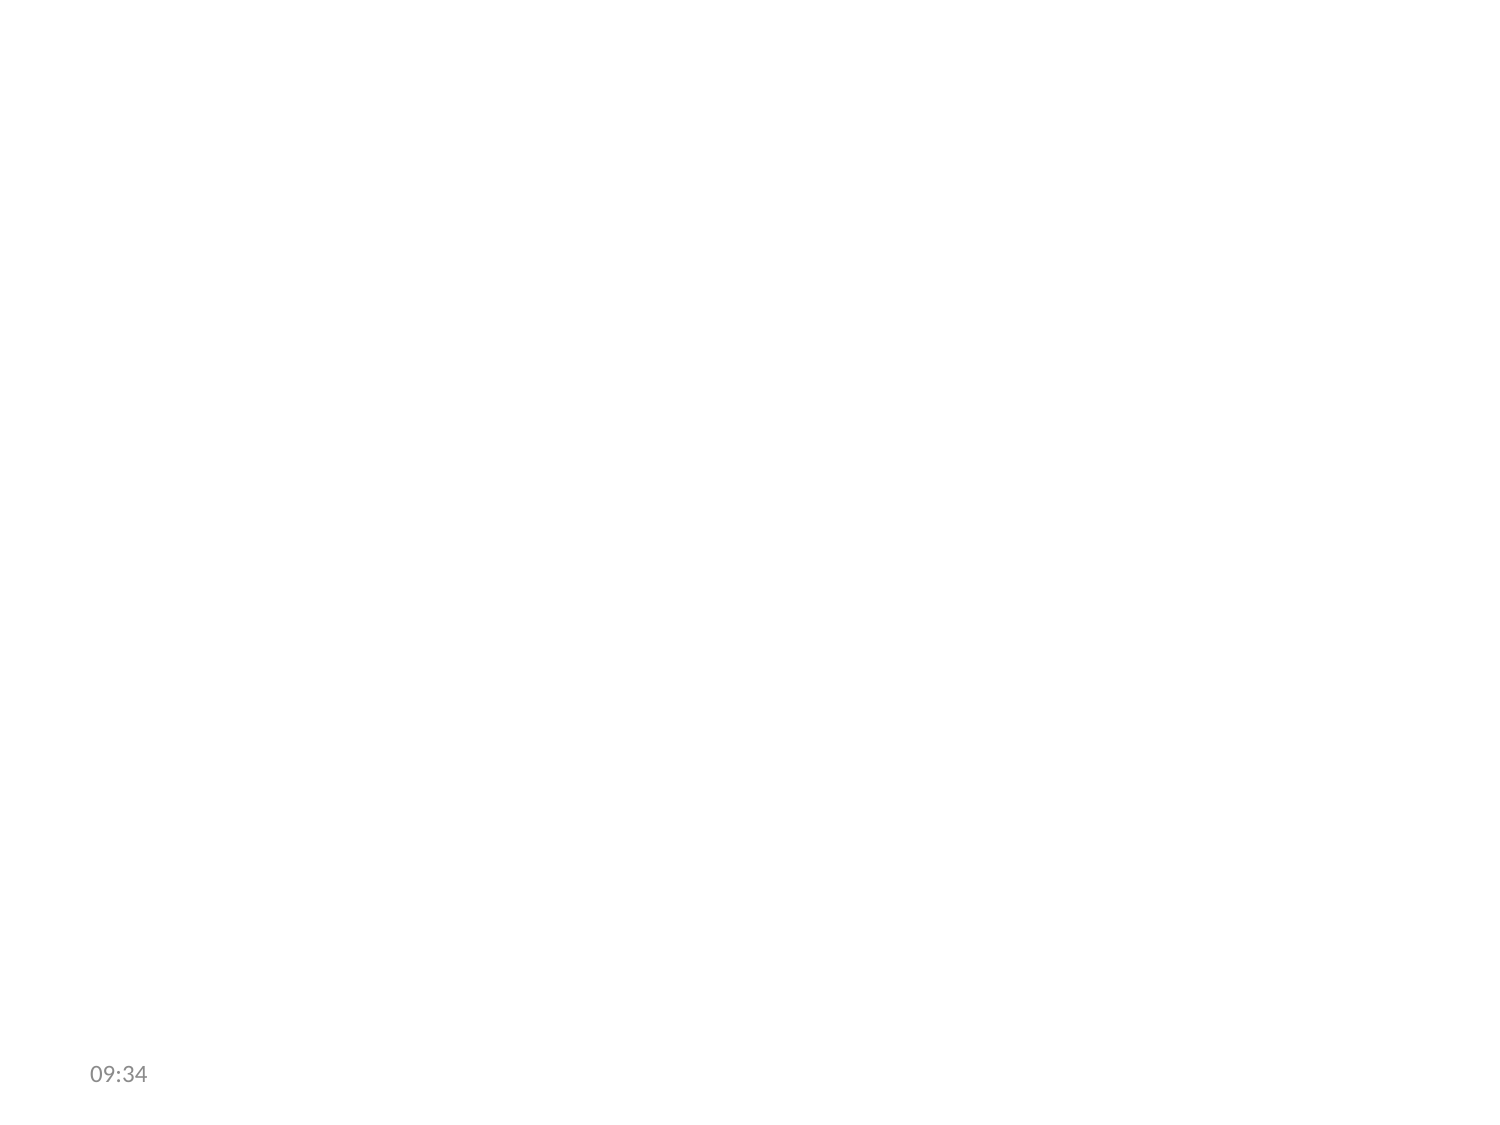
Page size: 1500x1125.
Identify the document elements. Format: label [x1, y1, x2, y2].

slide_number [75, 1042, 425, 1103]
